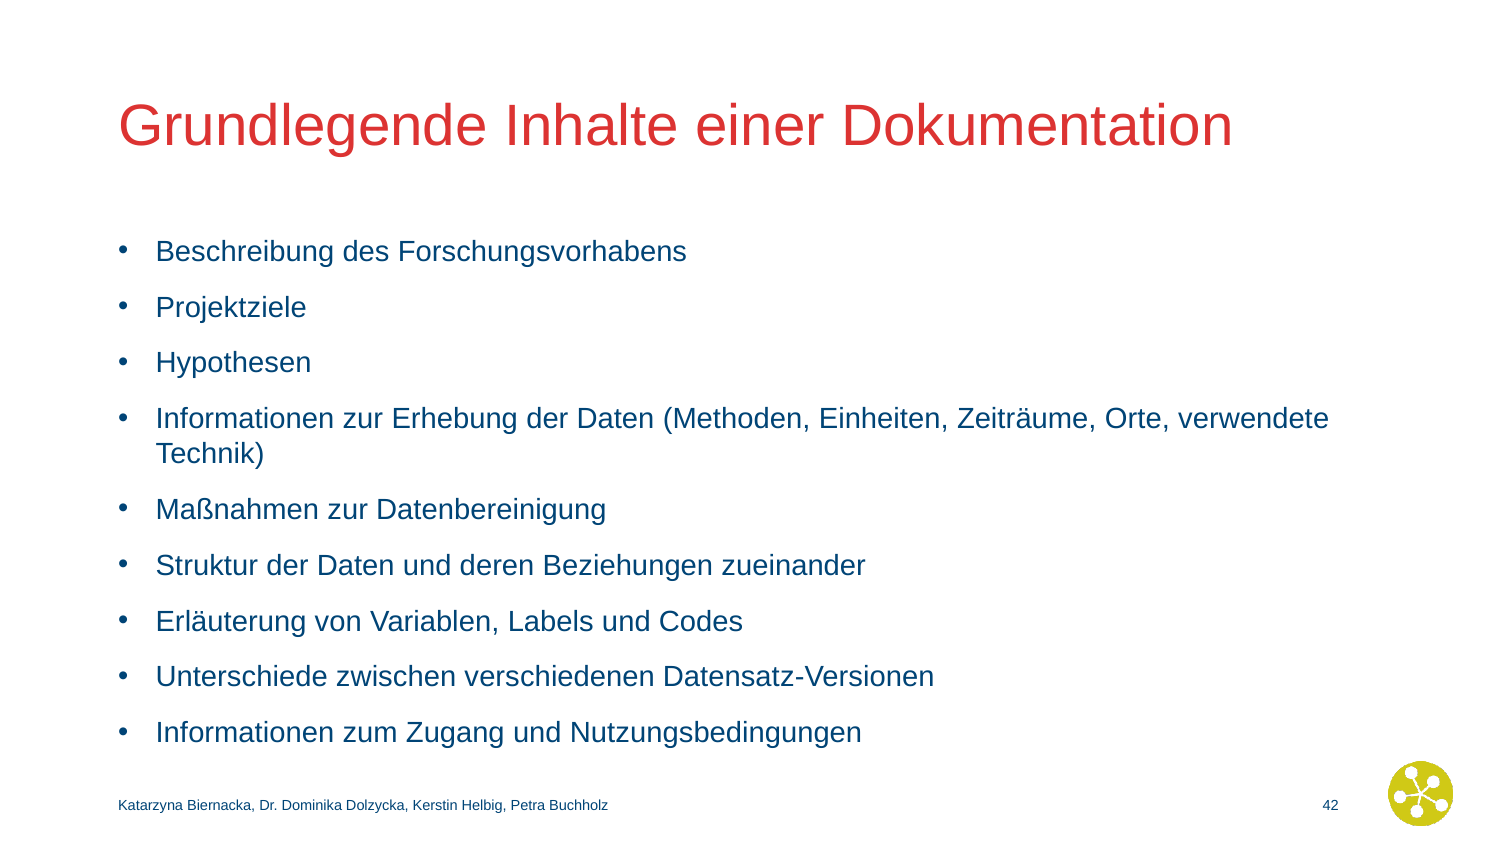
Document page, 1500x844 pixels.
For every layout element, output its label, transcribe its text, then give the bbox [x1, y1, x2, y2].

slide_number 41 [1016, 782, 1354, 827]
list Beschreibung des Forschungsvorhabens Projektziele Hypothesen Informationen zur Erhebung der Daten (Methoden, Einheiten, Zeiträume, Orte, verwendete Technik) Maßnahmen zur Datenbereinigung Struktur der Daten und deren Beziehungen zueinander Erläuterung von Variablen, Labels und Codes Unterschiede zwischen verschiedenen Datensatz-Versionen Informationen zum Zugang und Nutzungsbedingungen [103, 224, 1397, 760]
picture [1388, 761, 1453, 826]
title Grundlegende Inhalte einer Dokumentation [103, 44, 1397, 208]
footer Katarzyna Biernacka, Dr. Dominika Dolzycka, Kerstin Helbig, Petra Buchholz [103, 782, 742, 827]
